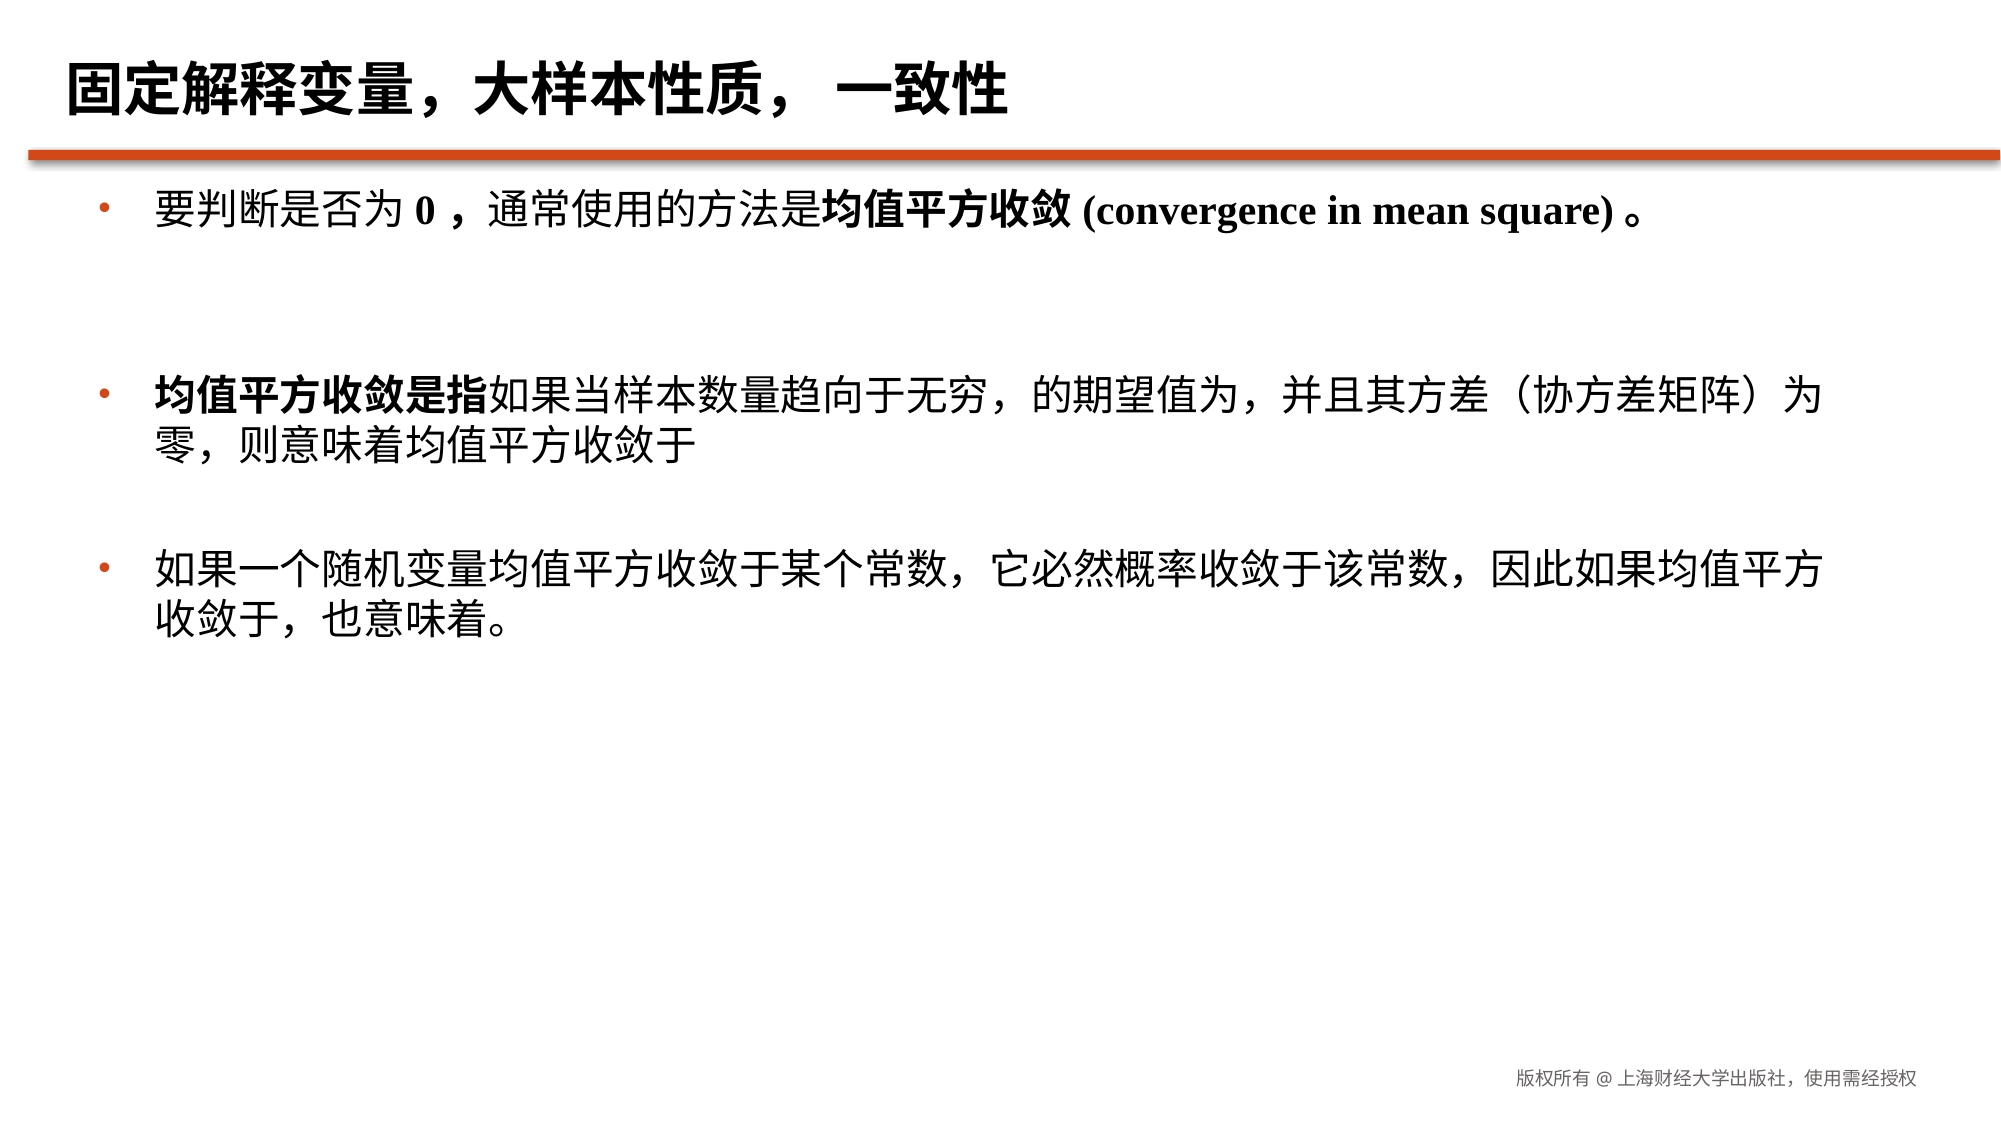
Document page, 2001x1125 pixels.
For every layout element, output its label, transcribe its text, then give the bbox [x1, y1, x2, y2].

title 固定解释变量，大样本性质， 一致性 [50, 50, 1825, 138]
footer 版权所有@上海财经大学出版社，使用需经授权 [1483, 1046, 1950, 1109]
